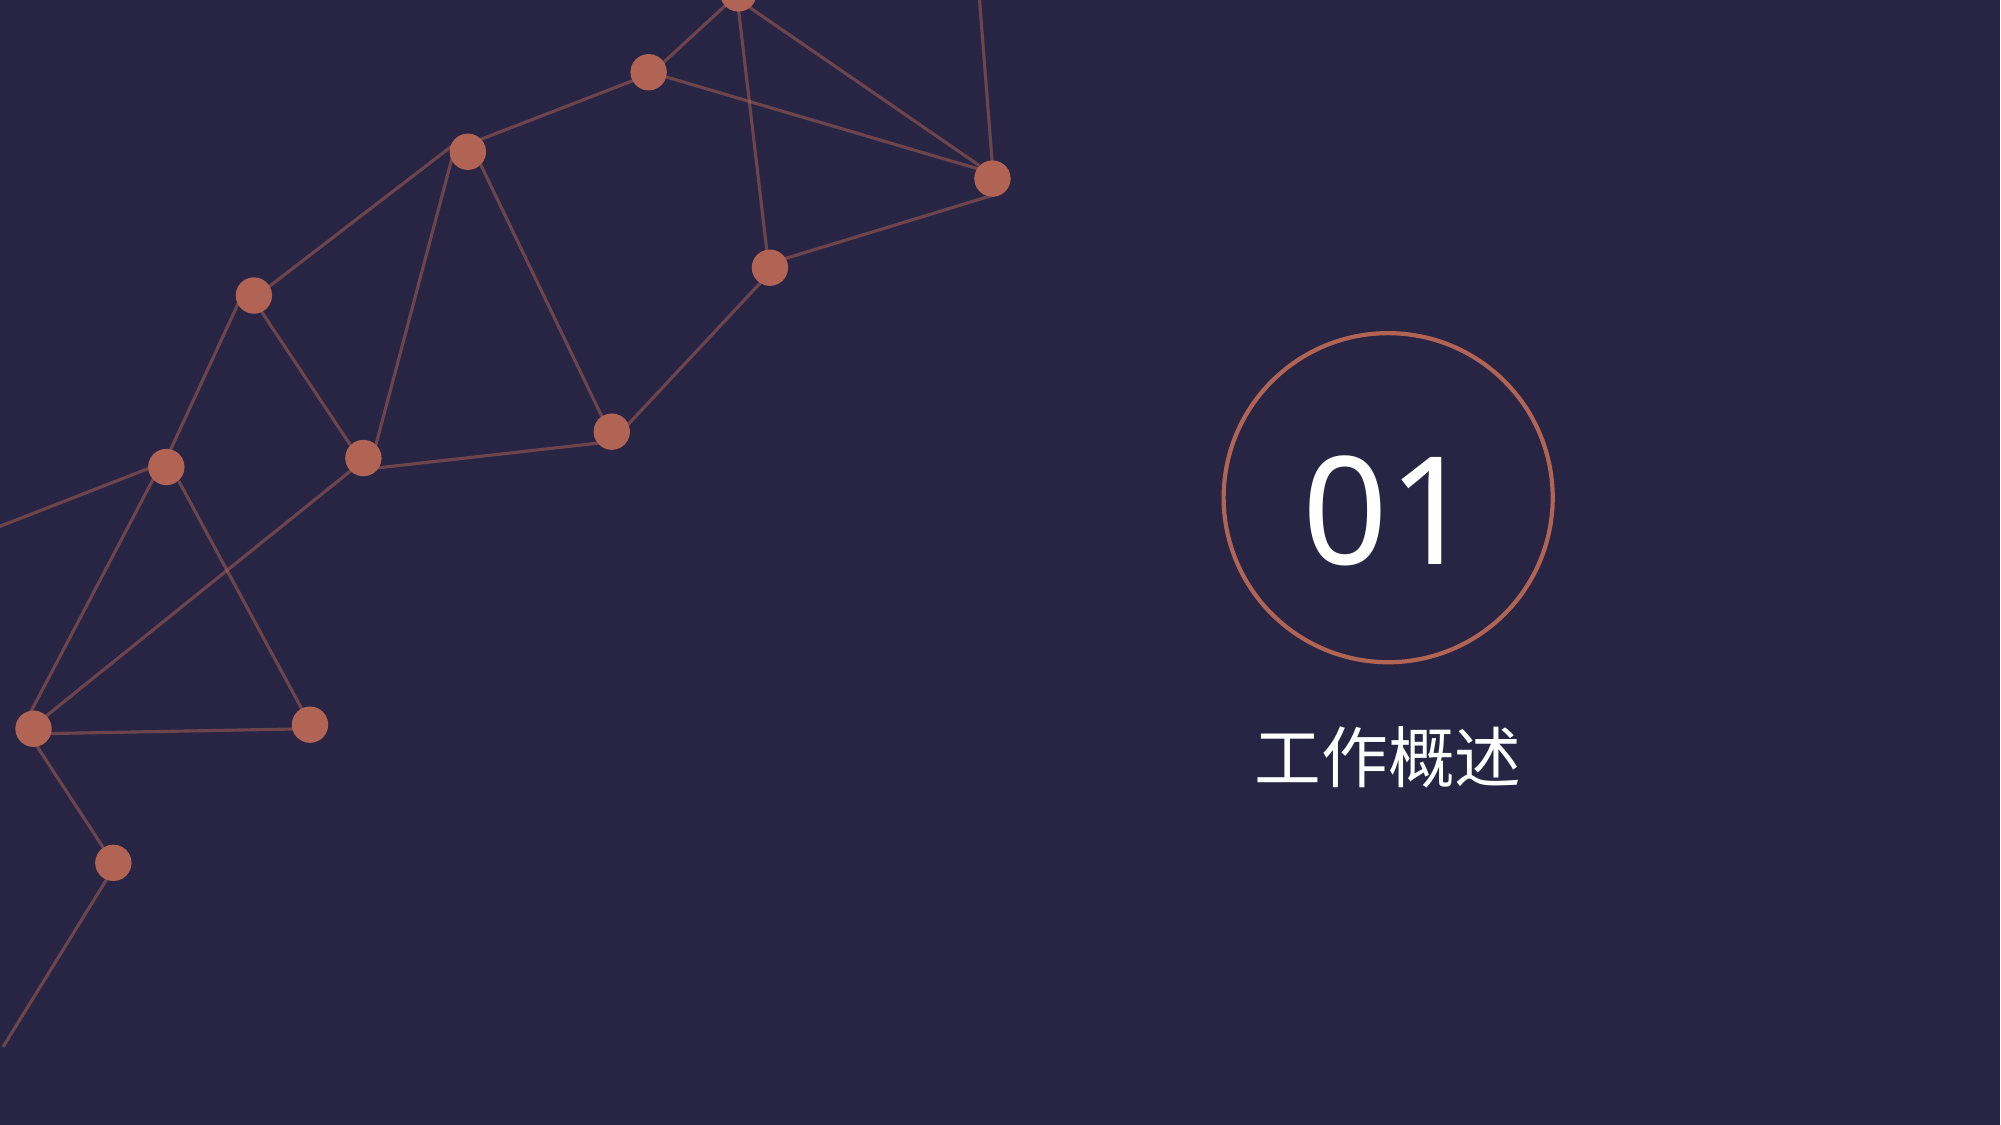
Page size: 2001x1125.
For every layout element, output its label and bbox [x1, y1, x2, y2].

text_box [629, 52, 668, 92]
text_box [1223, 333, 1553, 805]
text_box [290, 707, 330, 744]
text_box [94, 843, 133, 883]
text_box [448, 132, 488, 172]
text_box [720, 0, 757, 13]
text_box [14, 709, 53, 749]
text_box [0, 200, 1121, 707]
text_box [973, 159, 1012, 198]
